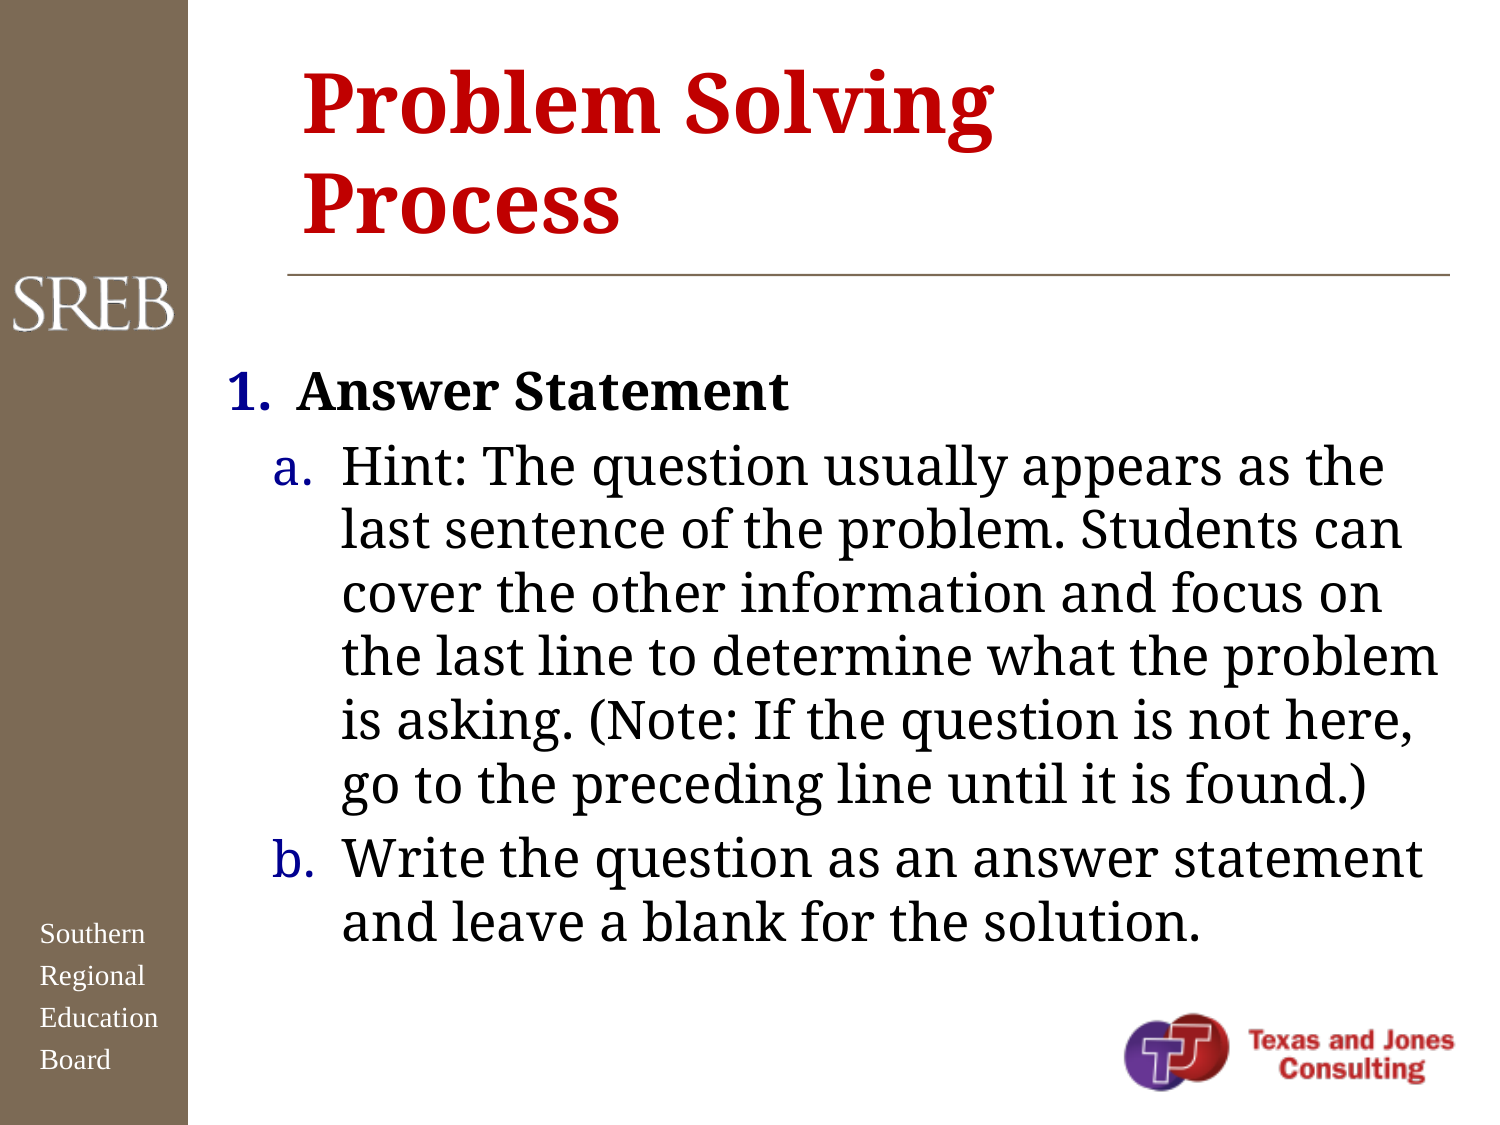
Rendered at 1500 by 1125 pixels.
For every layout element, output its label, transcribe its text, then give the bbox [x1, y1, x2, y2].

picture [12, 274, 175, 332]
title Problem Solving Process [287, 74, 1263, 226]
list Answer Statement Hint: The question usually appears as the last sentence of the problem. Students can cover the other information and focus on the last line to determine what the problem is asking. (Note: If the question is not here, go to the preceding line until it is found.) Write the question as an answer statement and leave a blank for the solution. [212, 349, 1462, 1003]
picture [1057, 937, 1500, 1125]
